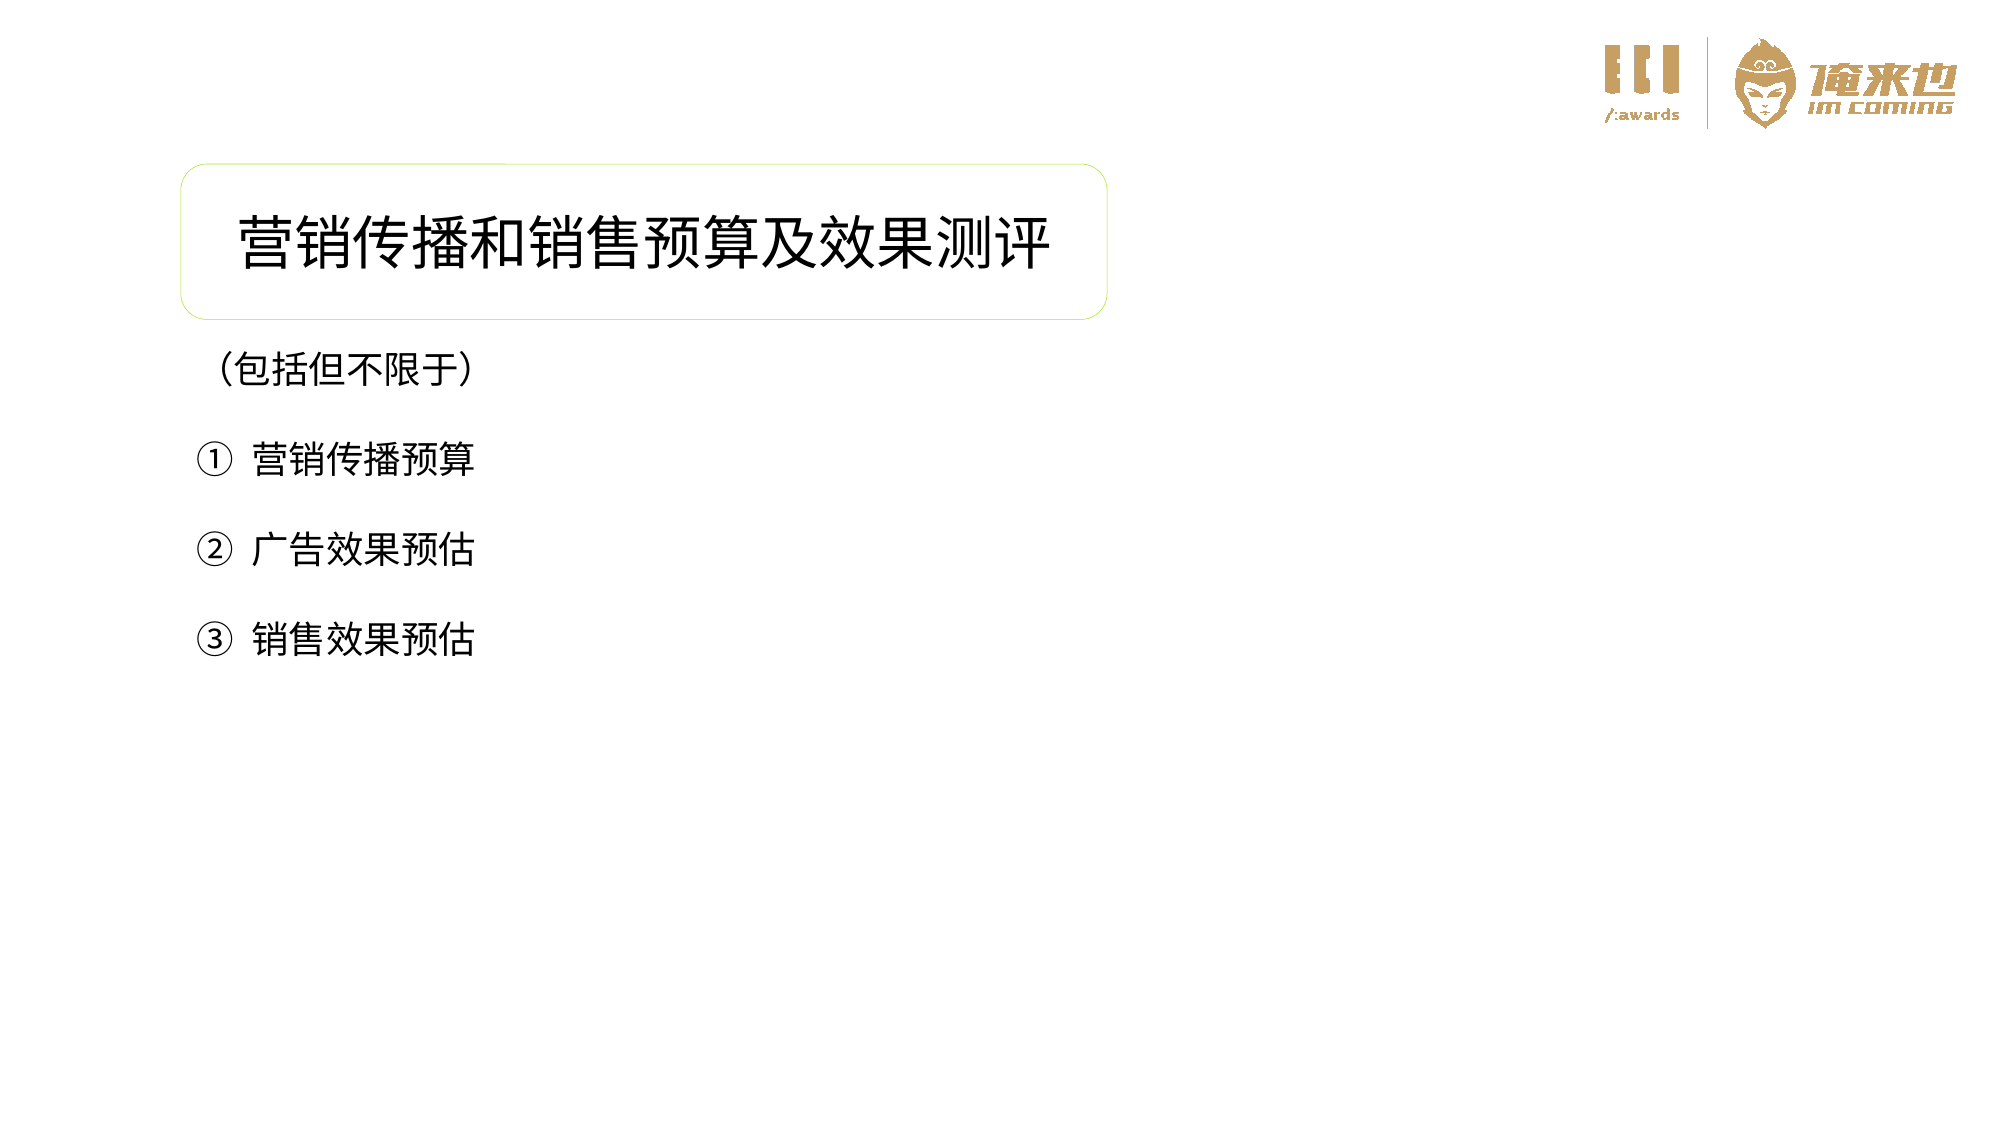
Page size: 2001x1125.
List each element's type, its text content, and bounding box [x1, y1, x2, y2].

picture [1605, 37, 1957, 129]
text_box （包括但不限于） ① 营销传播预算 ② 广告效果预估 ③ 销售效果预估 [181, 338, 1452, 668]
text_box 营销传播和销售预算及效果测评 [179, 162, 1109, 321]
